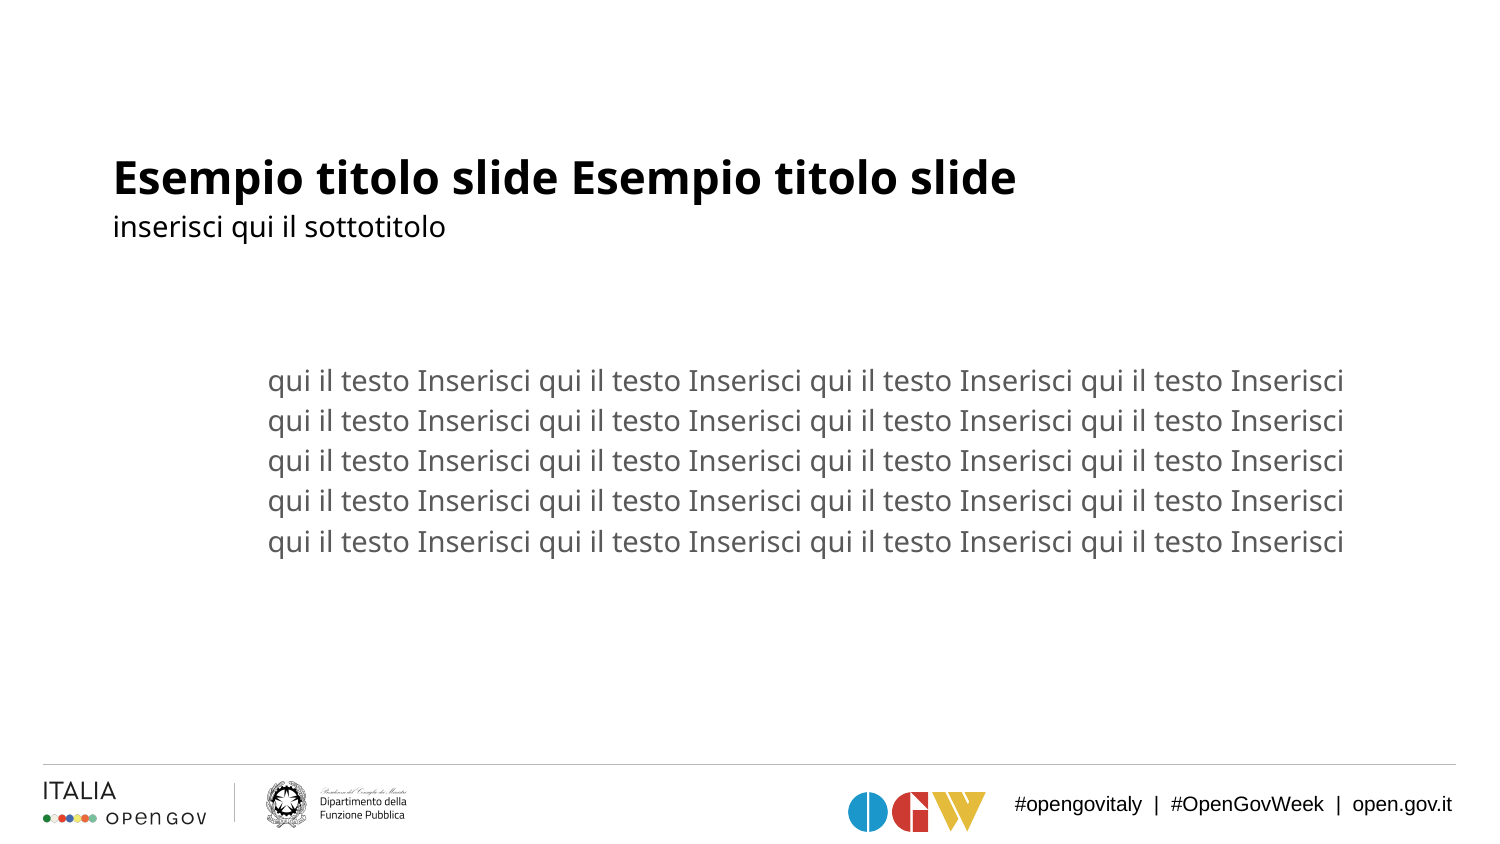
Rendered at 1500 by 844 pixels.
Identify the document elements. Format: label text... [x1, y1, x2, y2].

picture [264, 778, 409, 831]
text_box qui il testo Inserisci qui il testo Inserisci qui il testo Inserisci qui il testo Inserisci qui il testo Inserisci qui il testo Inserisci qui il testo Inserisci qui il testo Inserisci qui il testo Inserisci qui il testo Inserisci qui il testo Inserisci qui il testo Inserisci qui il testo Inserisci qui il testo Inserisci qui il testo Inserisci qui il testo Inserisci qui il testo Inserisci qui il testo Inserisci qui il testo Inserisci qui il testo Inserisci [252, 341, 1380, 635]
picture [43, 781, 206, 825]
picture [848, 792, 986, 832]
text_box Esempio titolo slide Esempio titolo slide inserisci qui il sottotitolo [97, 125, 1403, 244]
